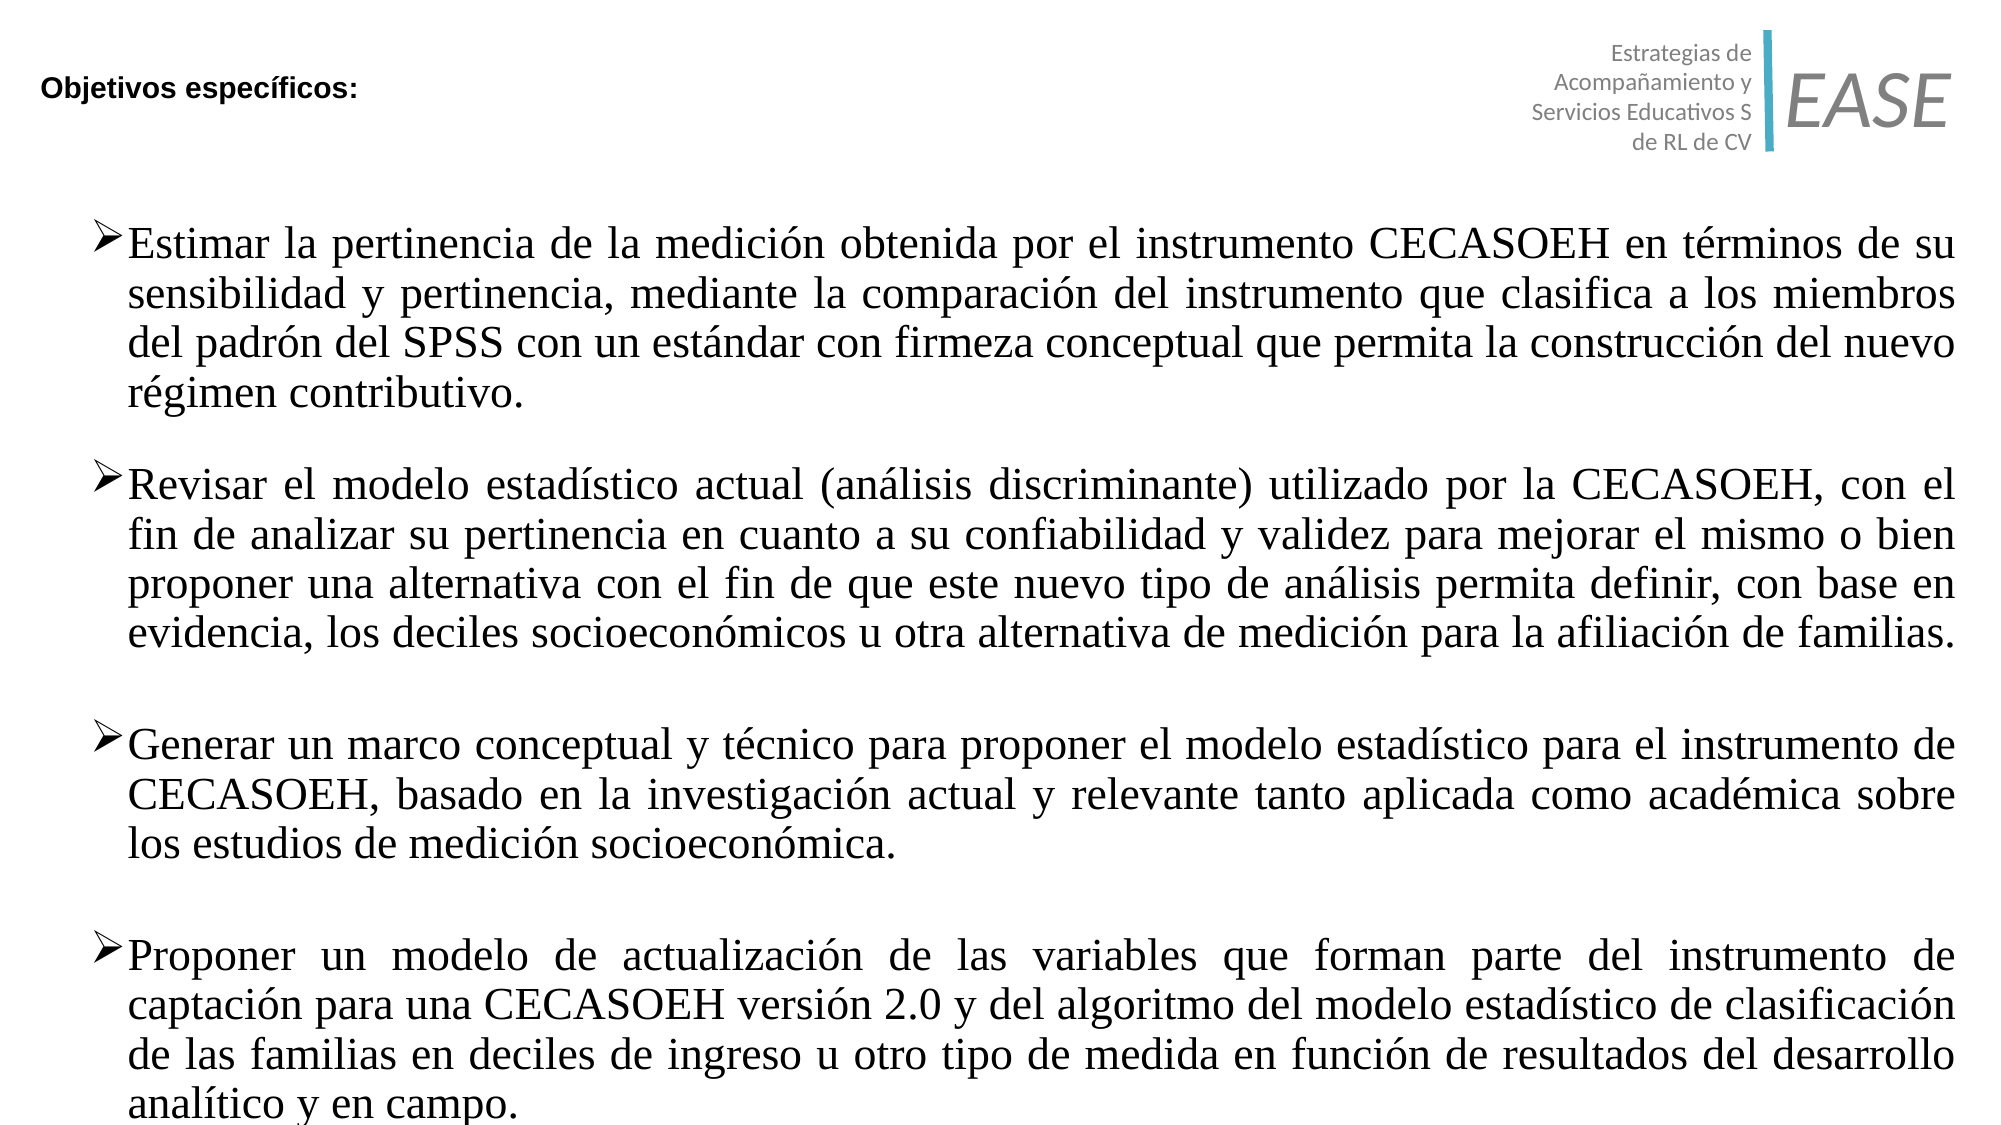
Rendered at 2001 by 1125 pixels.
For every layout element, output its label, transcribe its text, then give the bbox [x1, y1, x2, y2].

list Estimar la pertinencia de la medición obtenida por el instrumento CECASOEH en términos de su sensibilidad y pertinencia, mediante la comparación del instrumento que clasifica a los miembros del padrón del SPSS con un estándar con firmeza conceptual que permita la construcción del nuevo régimen contributivo. Revisar el modelo estadístico actual (análisis discriminante) utilizado por la CECASOEH, con el fin de analizar su pertinencia en cuanto a su confiabilidad y validez para mejorar el mismo o bien proponer una alternativa con el fin de que este nuevo tipo de análisis permita definir, con base en evidencia, los deciles socioeconómicos u otra alternativa de medición para la afiliación de familias. Generar un marco conceptual y técnico para proponer el modelo estadístico para el instrumento de CECASOEH, basado en la investigación actual y relevante tanto aplicada como académica sobre los estudios de medición socioeconómica. Proponer un modelo de actualización de las variables que forman parte del instrumento de captación para una CECASOEH versión 2.0 y del algoritmo del modelo estadístico de clasificación de las familias en deciles de ingreso u otro tipo de medida en función de resultados del desarrollo analítico y en campo. [0, 114, 1973, 1014]
title Objetivos específicos: [25, 0, 1863, 114]
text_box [1489, 22, 1998, 169]
